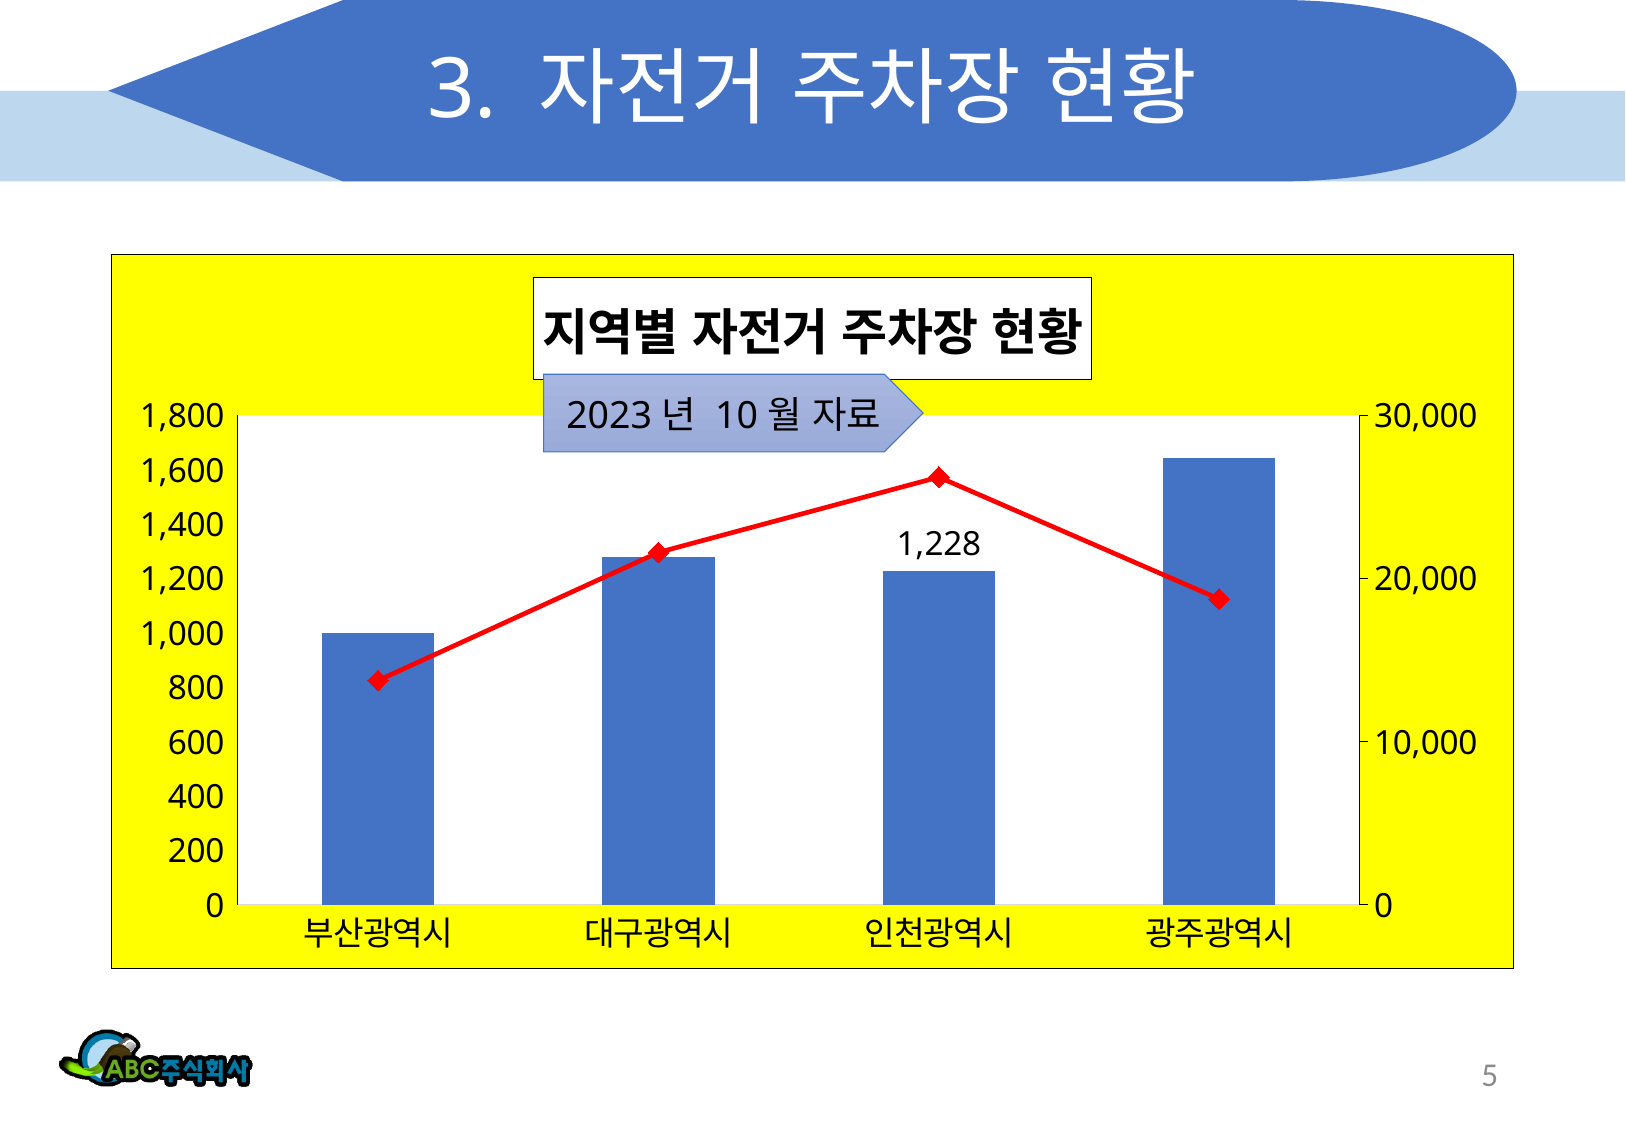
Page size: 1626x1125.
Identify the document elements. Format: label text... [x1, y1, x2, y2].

chart [111, 254, 1514, 969]
picture [50, 1023, 258, 1091]
title 3. 자전거 주차장 현황 [0, 0, 1625, 182]
slide_number 5 [1147, 1042, 1514, 1103]
